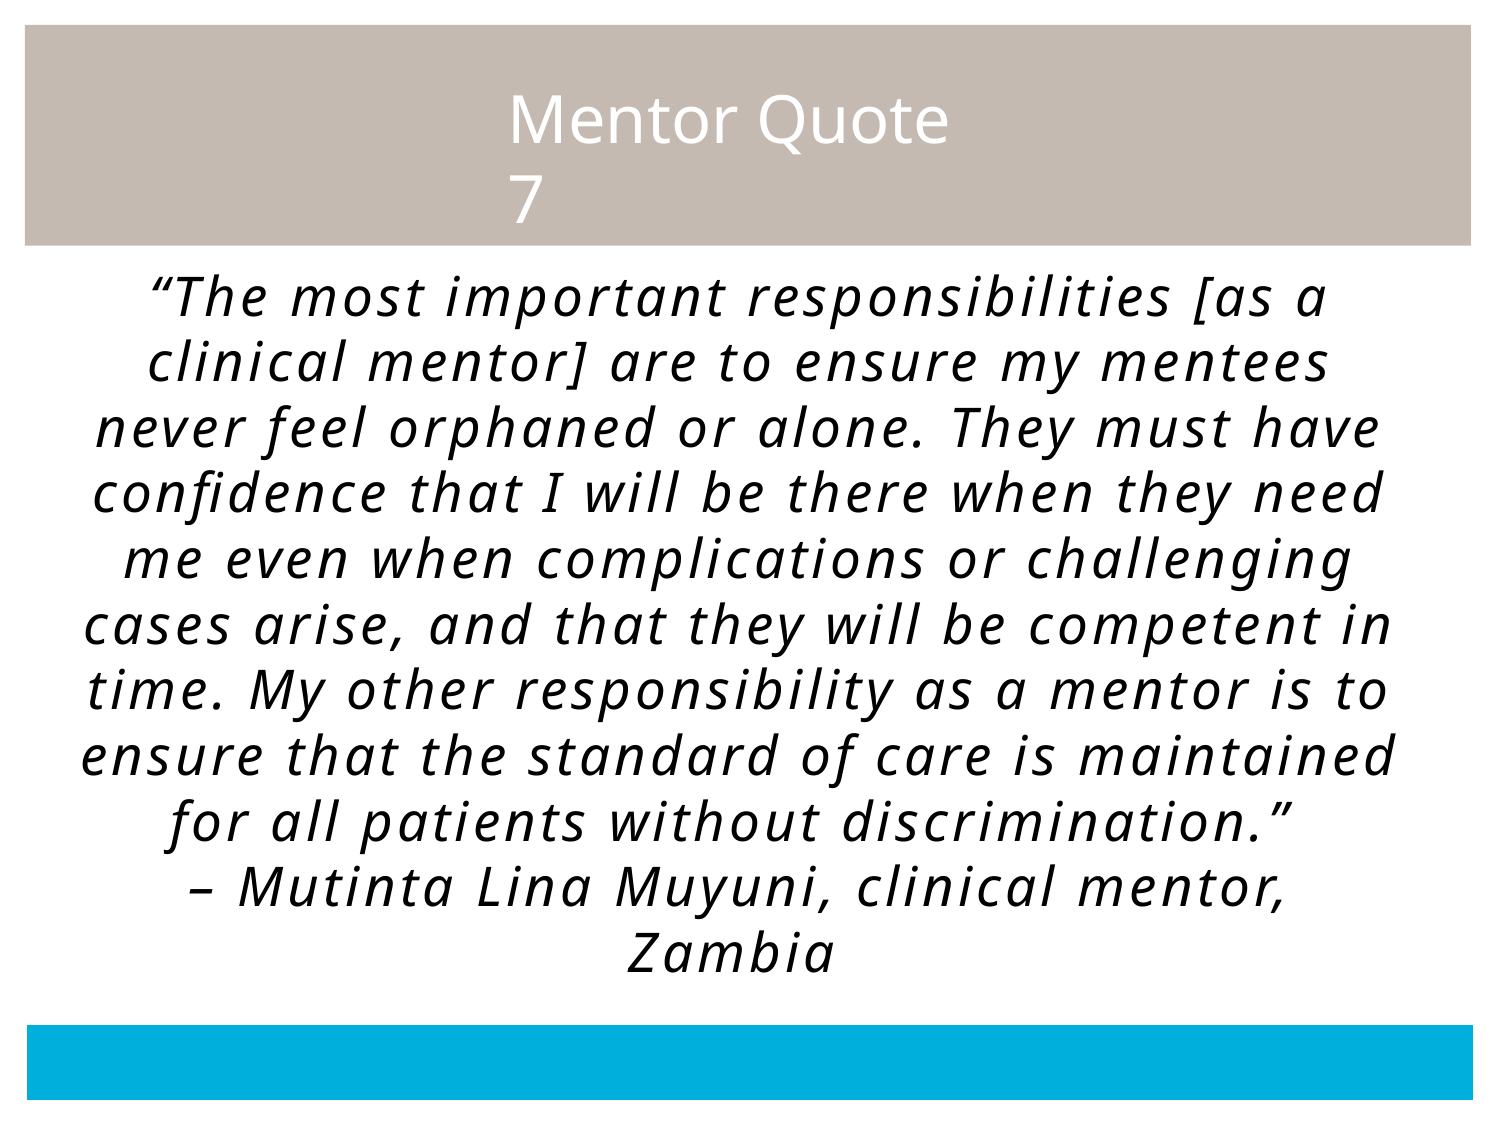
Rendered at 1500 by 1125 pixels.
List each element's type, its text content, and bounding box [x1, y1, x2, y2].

title “The most important responsibilities [as a clinical mentor] are to ensure my mentees never feel orphaned or alone. They must have confidence that I will be there when they need me even when complications or challenging cases arise, and that they will be competent in time. My other responsibility as a mentor is to ensure that the standard of care is maintained for all patients without discrimination.” – Mutinta Lina Muyuni, clinical mentor, Zambia [65, 236, 1417, 1009]
text_box Mentor Quote 7 [492, 69, 990, 244]
